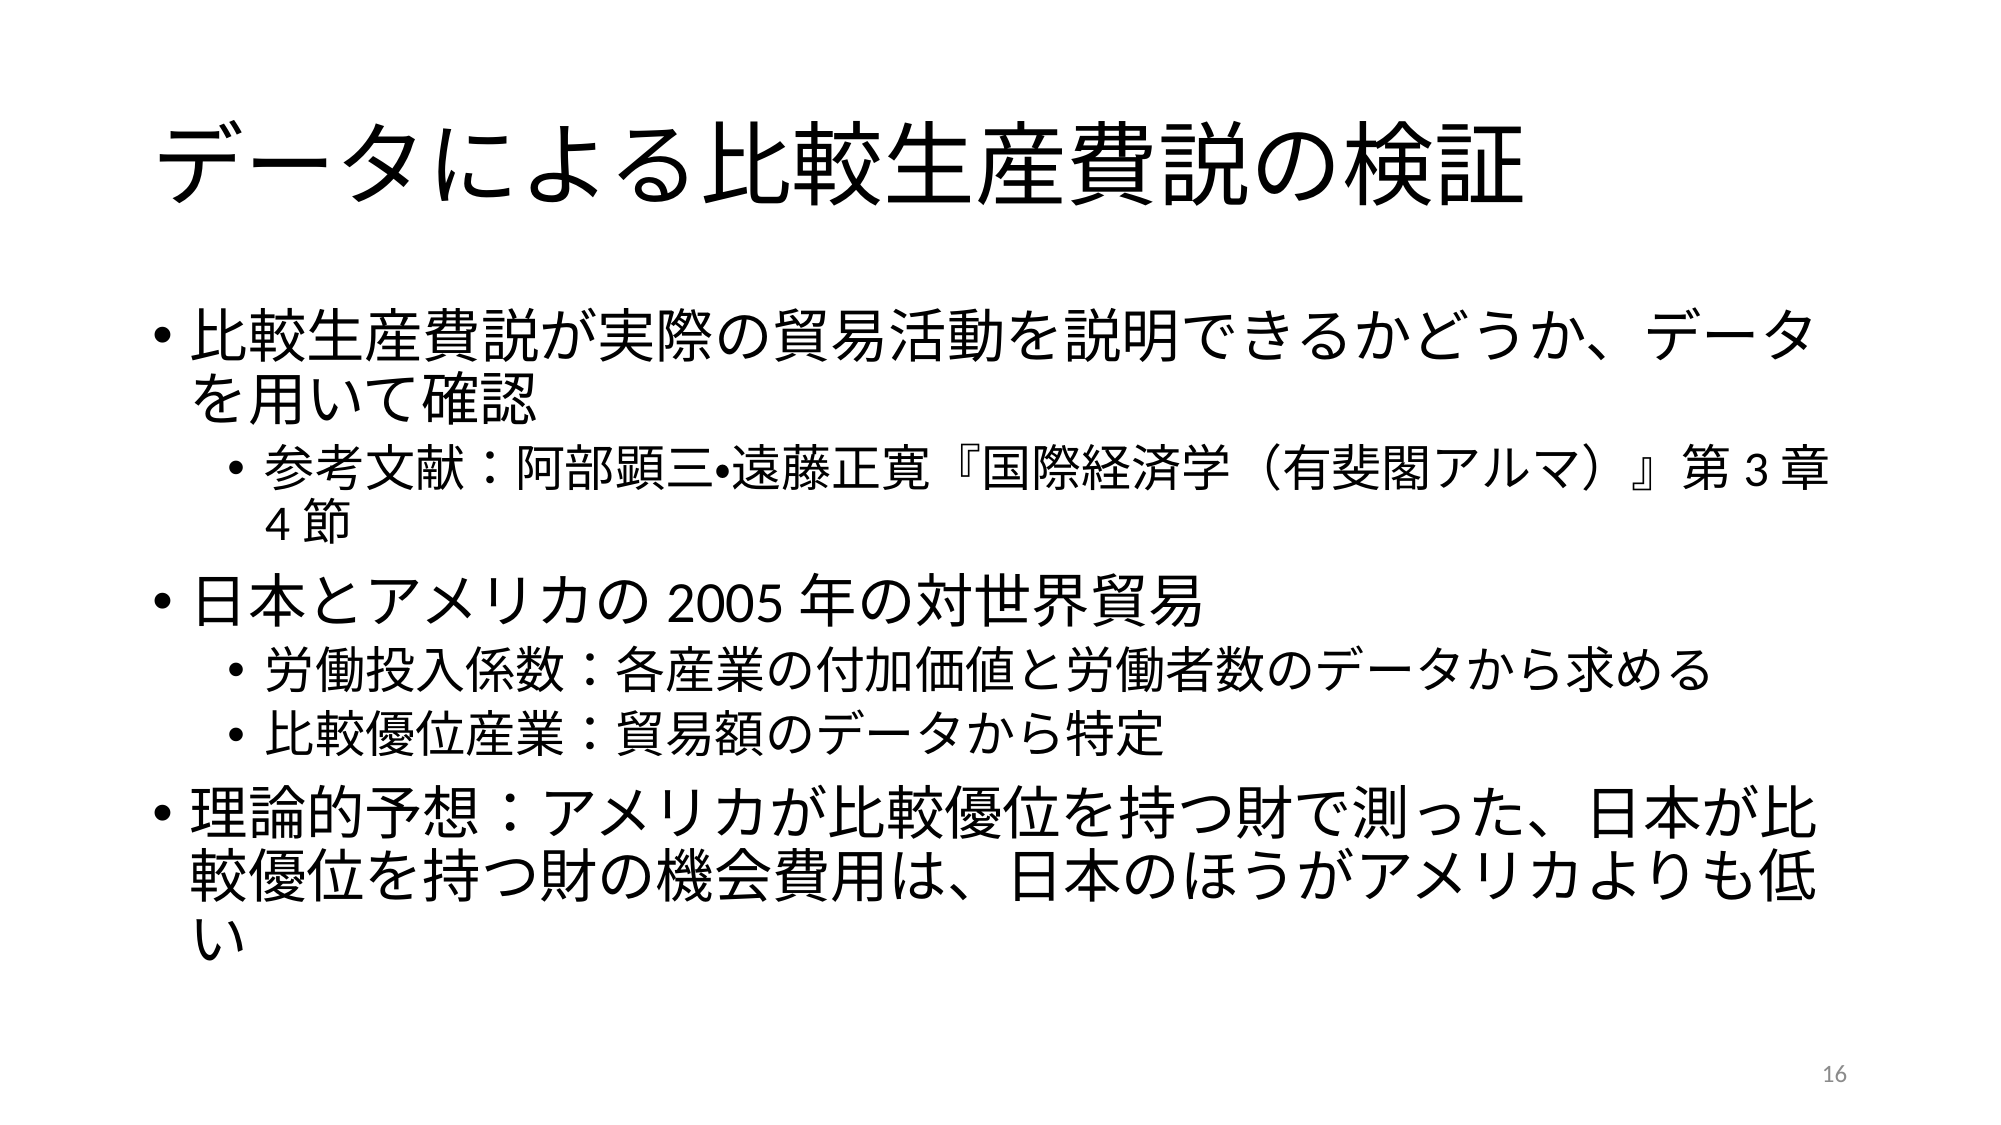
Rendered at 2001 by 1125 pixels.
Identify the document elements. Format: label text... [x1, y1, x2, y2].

slide_number 16 [1412, 1042, 1863, 1103]
title データによる比較生産費説の検証 [137, 59, 1863, 278]
list 比較生産費説が実際の貿易活動を説明できるかどうか、データを用いて確認 参考文献：阿部顕三・遠藤正寛『国際経済学（有斐閣アルマ）』第3章4節 日本とアメリカの2005年の対世界貿易 労働投入係数：各産業の付加価値と労働者数のデータから求める 比較優位産業：貿易額のデータから特定 理論的予想：アメリカが比較優位を持つ財で測った、日本が比較優位を持つ財の機会費用は、日本のほうがアメリカよりも低い [137, 299, 1863, 1014]
